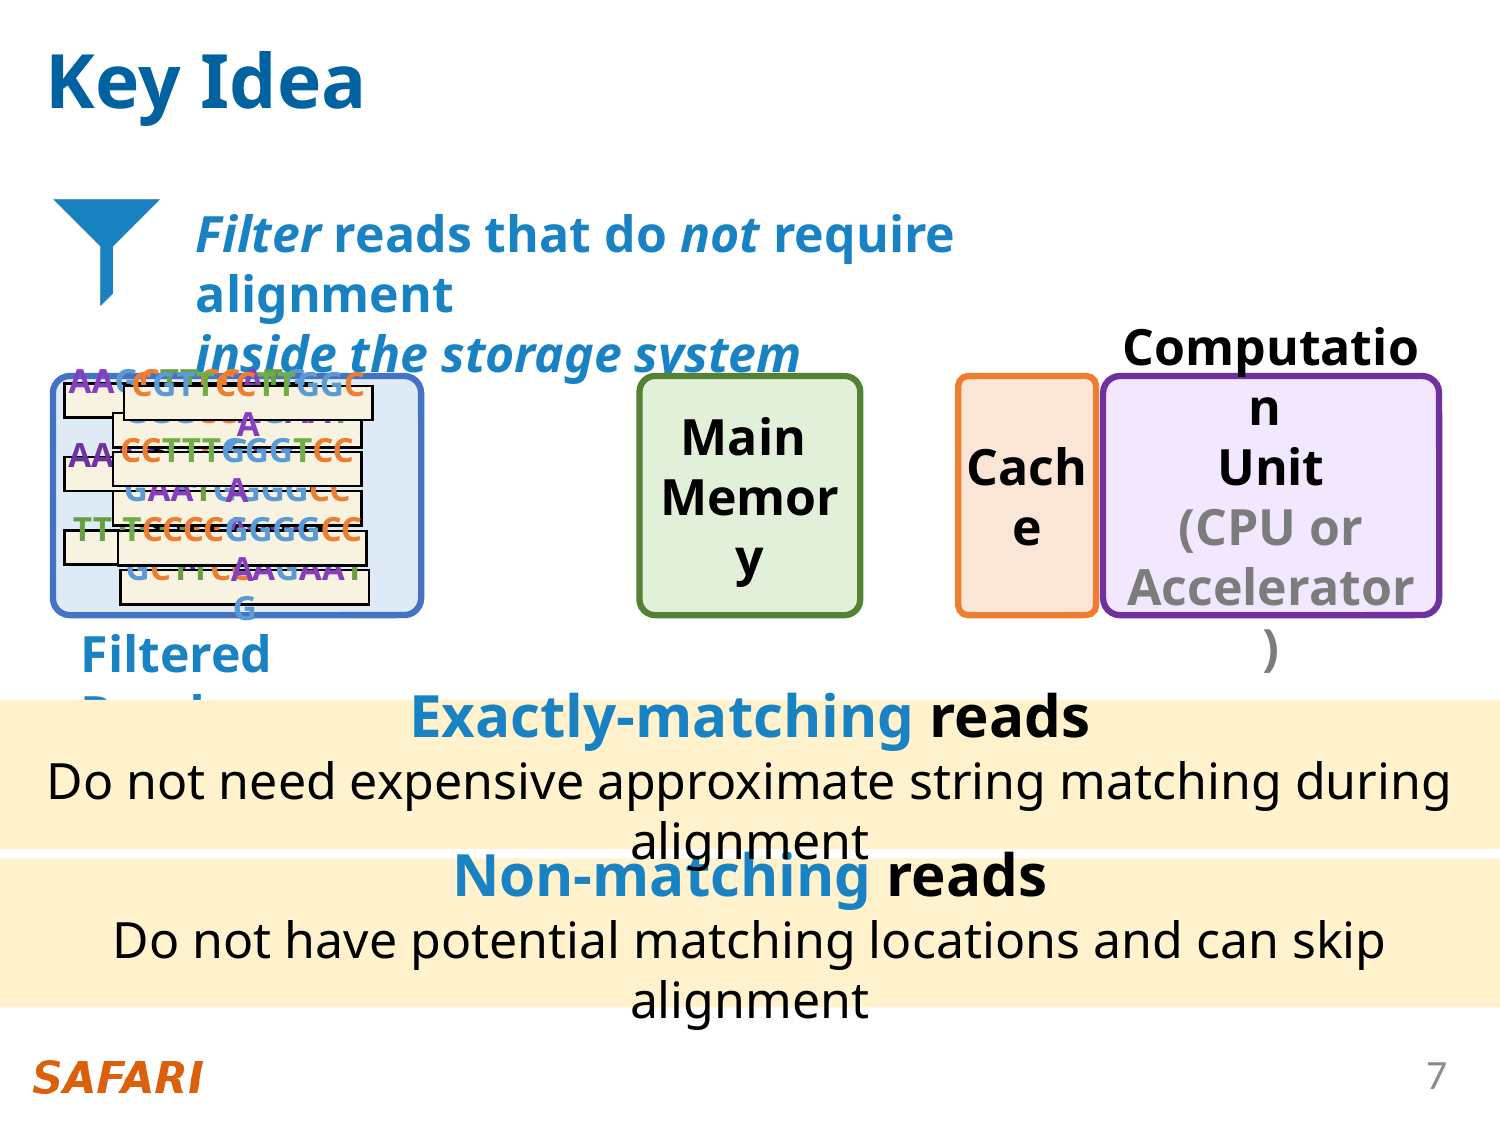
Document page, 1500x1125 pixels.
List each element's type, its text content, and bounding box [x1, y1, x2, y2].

text_box Cache [957, 374, 1098, 617]
text_box Computation Unit (CPU or Accelerator) [1102, 374, 1441, 617]
text_box CGTTCCTTGGCA [123, 385, 373, 421]
picture [31, 1051, 209, 1104]
text_box Filtered Reads [65, 615, 408, 699]
text_box Storage System [51, 374, 423, 616]
text_box GGGCCAGAATG [112, 412, 362, 448]
text_box Non-matching reads Do not have potential matching locations and can skip alignment [0, 857, 1500, 1009]
text_box TCCCCGGGGCCA [117, 530, 368, 566]
text_box CCTTTGGGTCCA [112, 451, 362, 487]
text_box GAATGGGGCCA [112, 490, 362, 526]
text_box AAGCTTCCATGG [63, 382, 312, 418]
text_box TTTTTTCCAAAA [63, 530, 117, 566]
text_box AAAATTCCATGG [63, 456, 312, 492]
text_box Main Memory [638, 374, 862, 617]
picture [31, 177, 182, 328]
text_box Exactly-matching reads Do not need expensive approximate string matching during alignment [0, 699, 1500, 850]
text_box GCTTCCAGAATG [120, 569, 370, 605]
text_box Filter reads that do not require alignment inside the storage system [181, 195, 1097, 391]
title Key Idea [31, 15, 1475, 143]
